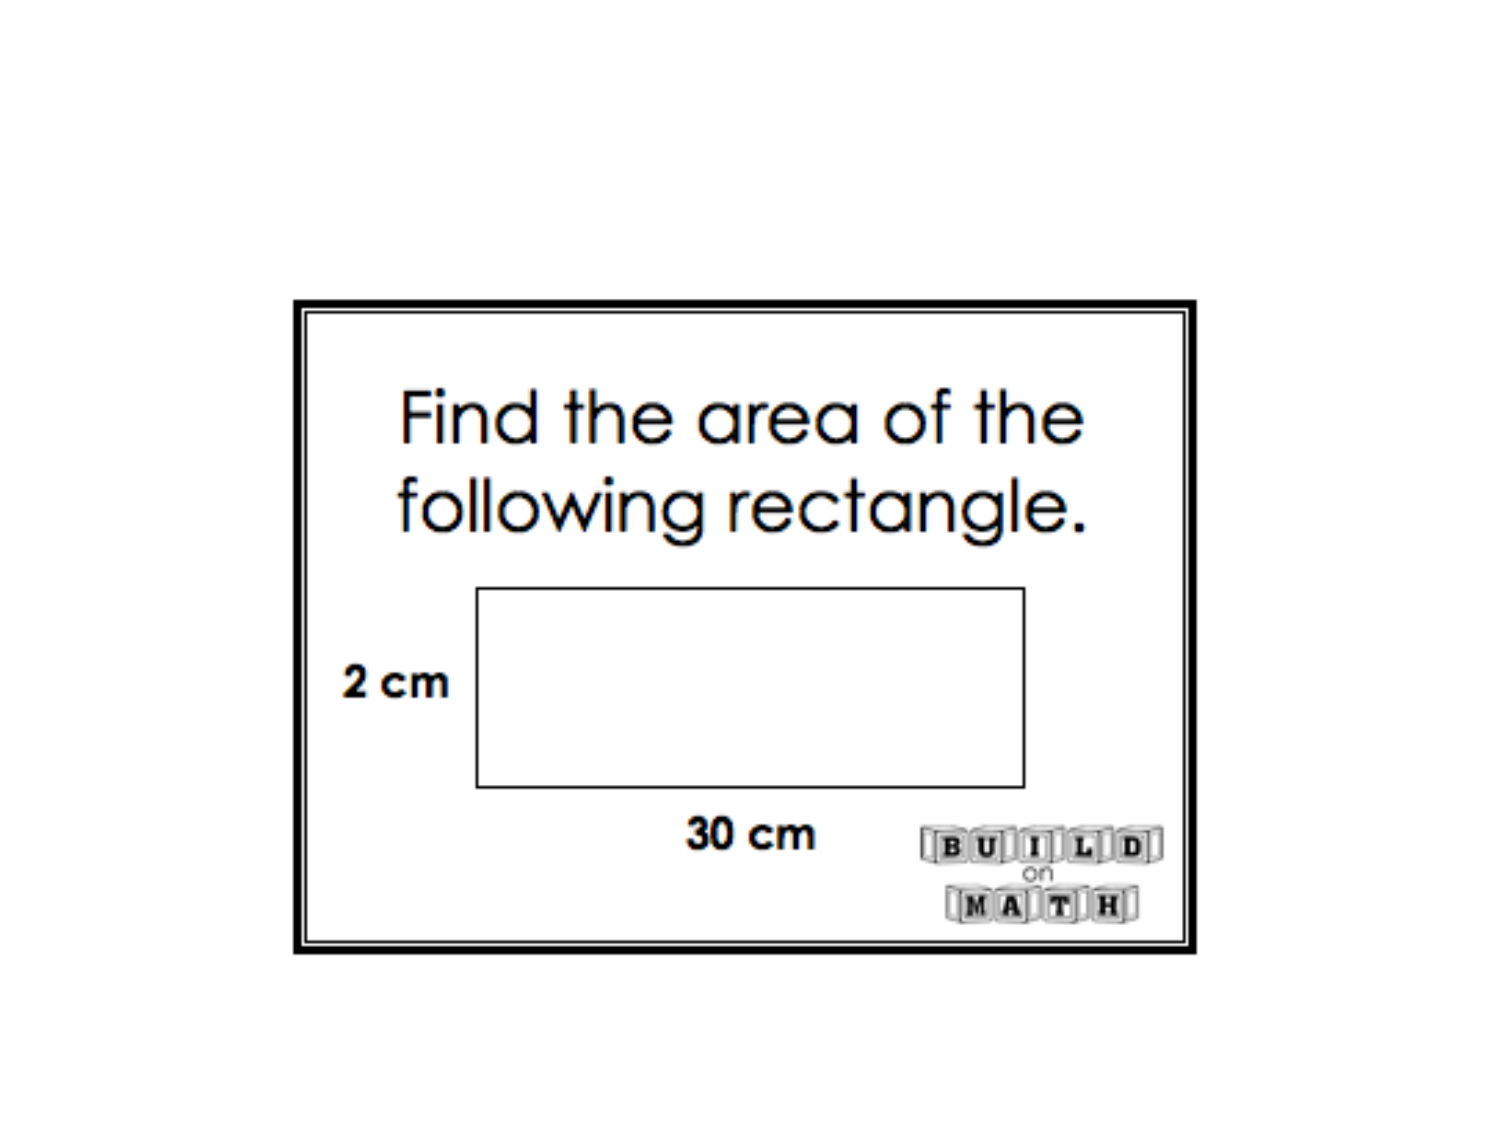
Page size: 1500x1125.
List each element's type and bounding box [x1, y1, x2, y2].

list [74, 262, 1426, 1006]
